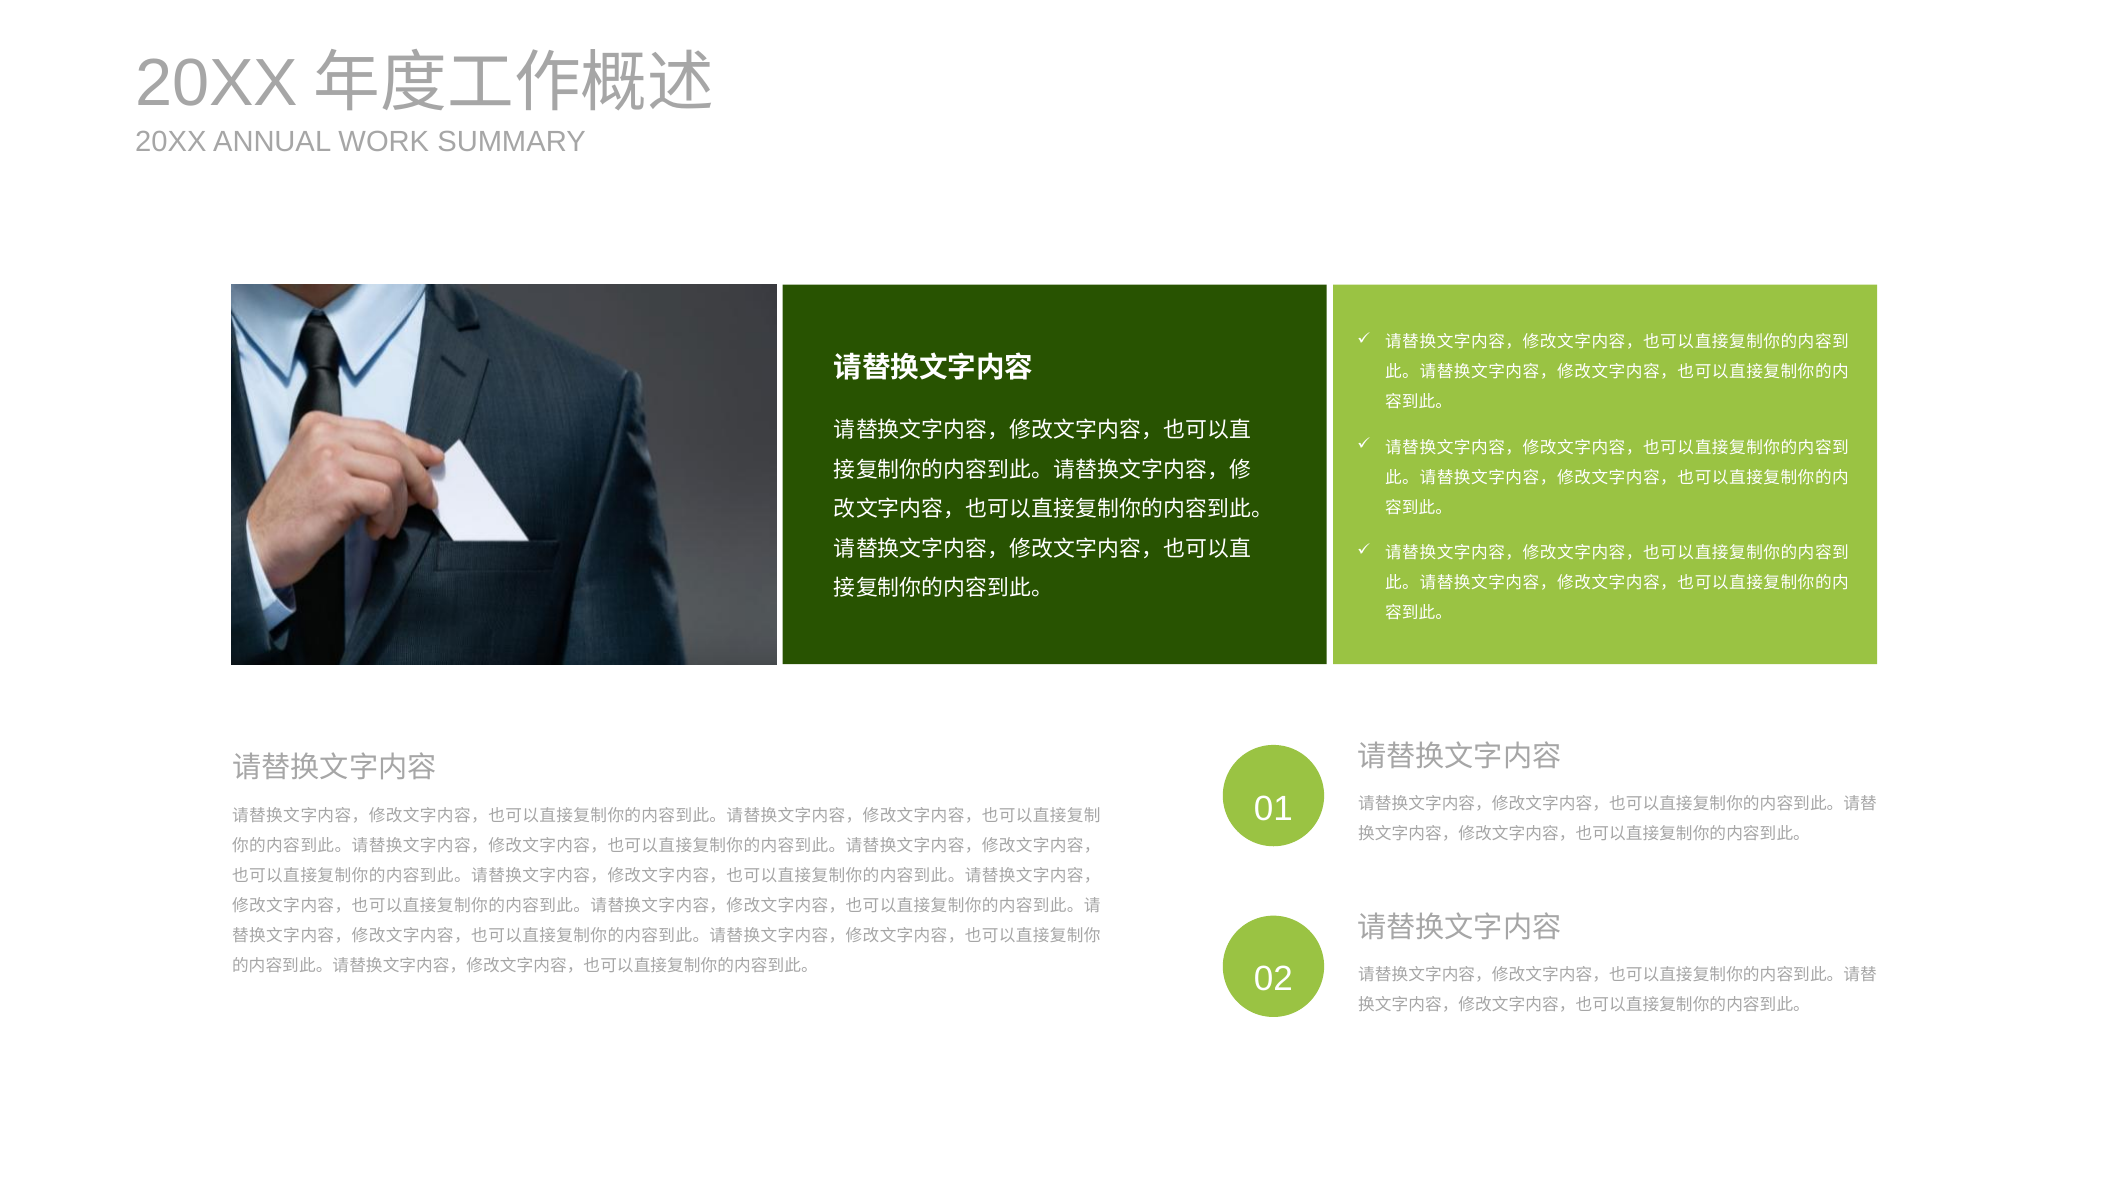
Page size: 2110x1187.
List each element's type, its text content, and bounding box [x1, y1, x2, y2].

text_box 请替换文字内容 [232, 730, 1007, 784]
text_box 请替换文字内容，修改文字内容，也可以直接复制你的内容到此。请替换文字内容，修改文字内容，也可以直接复制你的内容到此。请替换文字内容，修改文字内容，也可以直接复制你的内容到此。 [833, 402, 1274, 601]
text_box 02 [1221, 914, 1326, 1019]
text_box 请替换文字内容，修改文字内容，也可以直接复制你的内容到此。请替换文字内容，修改文字内容，也可以直接复制你的内容到此。 [1358, 783, 1878, 844]
text_box 请替换文字内容，修改文字内容，也可以直接复制你的内容到此。请替换文字内容，修改文字内容，也可以直接复制你的内容到此。 请替换文字内容，修改文字内容，也可以直接复制你的内容到此。请替换文字内容，修改文字内容，也可以直接复制你的内容到此。 请替换文字内容，修改文字内容，也可以直接复制你的内容到此。请替换文字内容，修改文字内容，也可以直接复制你的内容到此。 [1357, 321, 1850, 623]
text_box [1332, 284, 1878, 665]
text_box 20XX年度工作概述 [135, 38, 783, 119]
text_box 请替换文字内容，修改文字内容，也可以直接复制你的内容到此。请替换文字内容，修改文字内容，也可以直接复制你的内容到此。请替换文字内容，修改文字内容，也可以直接复制你的内容到此。请替换文字内容，修改文字内容，也可以直接复制你的内容到此。请替换文字内容，修改文字内容，也可以直接复制你的内容到此。请替换文字内容，修改文字内容，也可以直接复制你的内容到此。请替换文字内容，修改文字内容，也可以直接复制你的内容到此。请替换文字内容，修改文字内容，也可以直接复制你的内容到此。请替换文字内容，修改文字内容，也可以直接复制你的内容到此。请替换文字内容，修改文字内容，也可以直接复制你的内容到此。 [232, 795, 1102, 975]
text_box [782, 284, 1328, 665]
text_box 请替换文字内容 [1357, 907, 1762, 943]
text_box 01 [1221, 743, 1326, 848]
text_box 请替换文字内容，修改文字内容，也可以直接复制你的内容到此。请替换文字内容，修改文字内容，也可以直接复制你的内容到此。 [1358, 953, 1878, 1014]
picture [231, 284, 777, 665]
text_box 请替换文字内容 [1357, 737, 1762, 773]
text_box 请替换文字内容 [833, 349, 1274, 384]
text_box 20XX ANNUAL WORK SUMMARY [135, 122, 596, 158]
